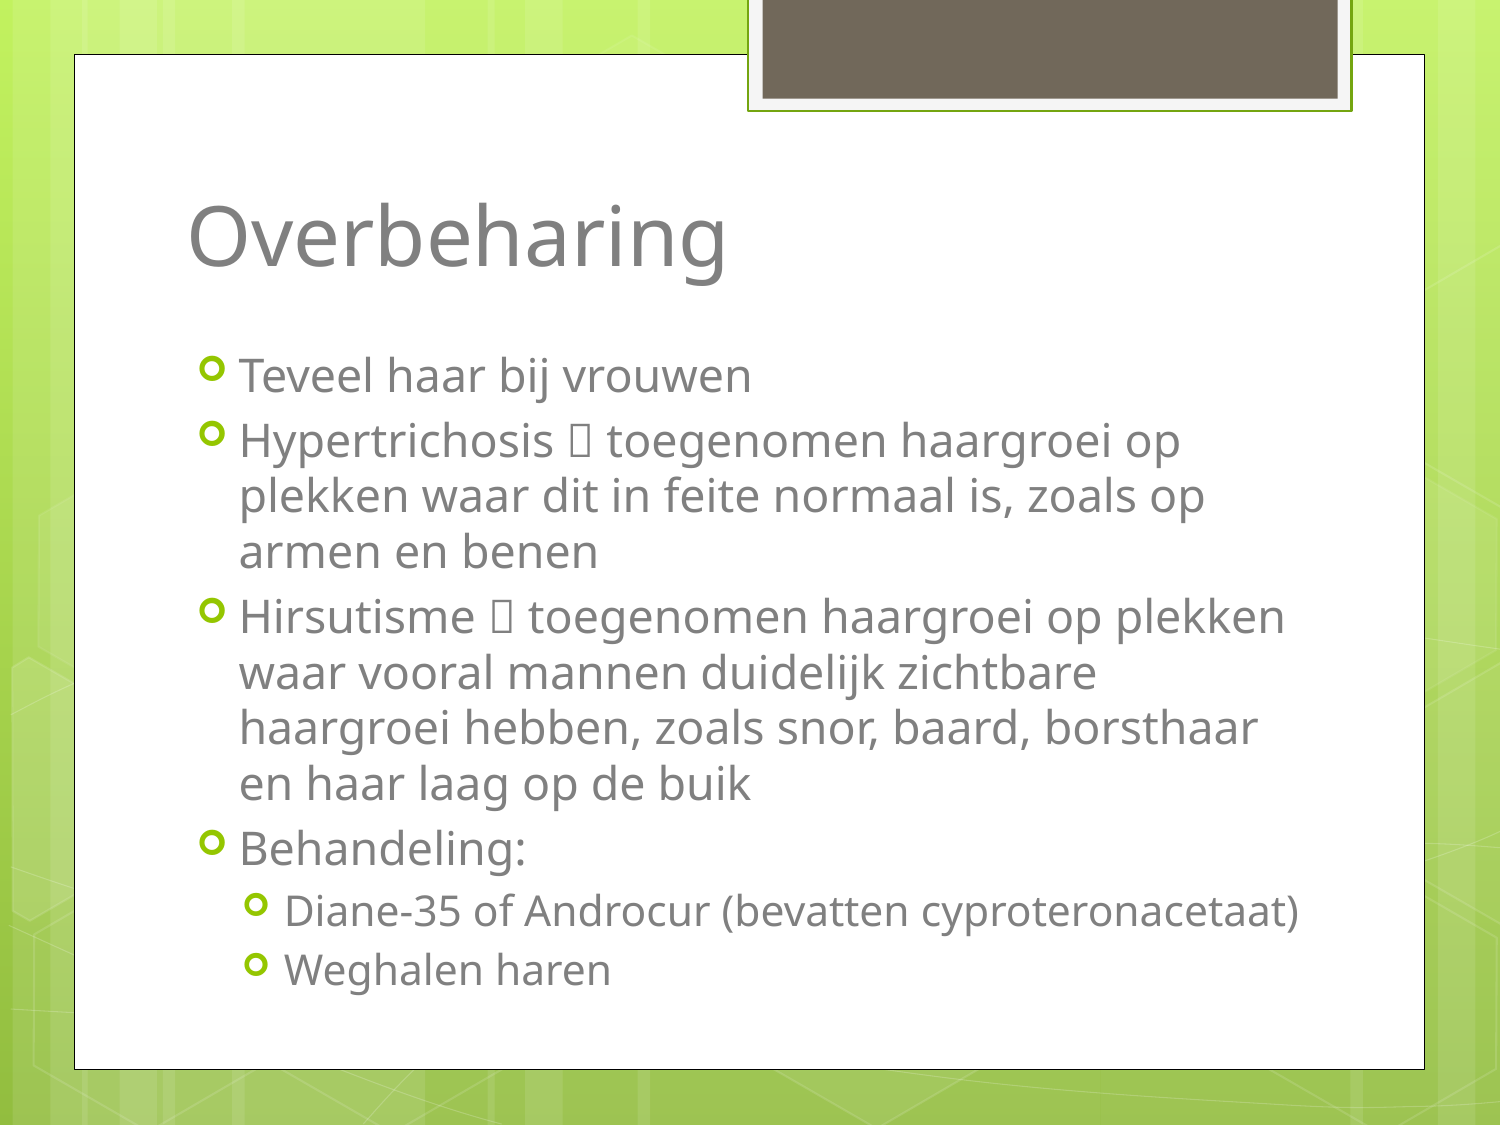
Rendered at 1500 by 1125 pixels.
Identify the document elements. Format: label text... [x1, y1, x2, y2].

list Teveel haar bij vrouwen Hypertrichosis  toegenomen haargroei op plekken waar dit in feite normaal is, zoals op armen en benen Hirsutisme  toegenomen haargroei op plekken waar vooral mannen duidelijk zichtbare haargroei hebben, zoals snor, baard, borsthaar en haar laag op de buik Behandeling: Diane-35 of Androcur (bevatten cyproteronacetaat) Weghalen haren [171, 338, 1317, 1012]
title Overbeharing [171, 168, 1324, 291]
